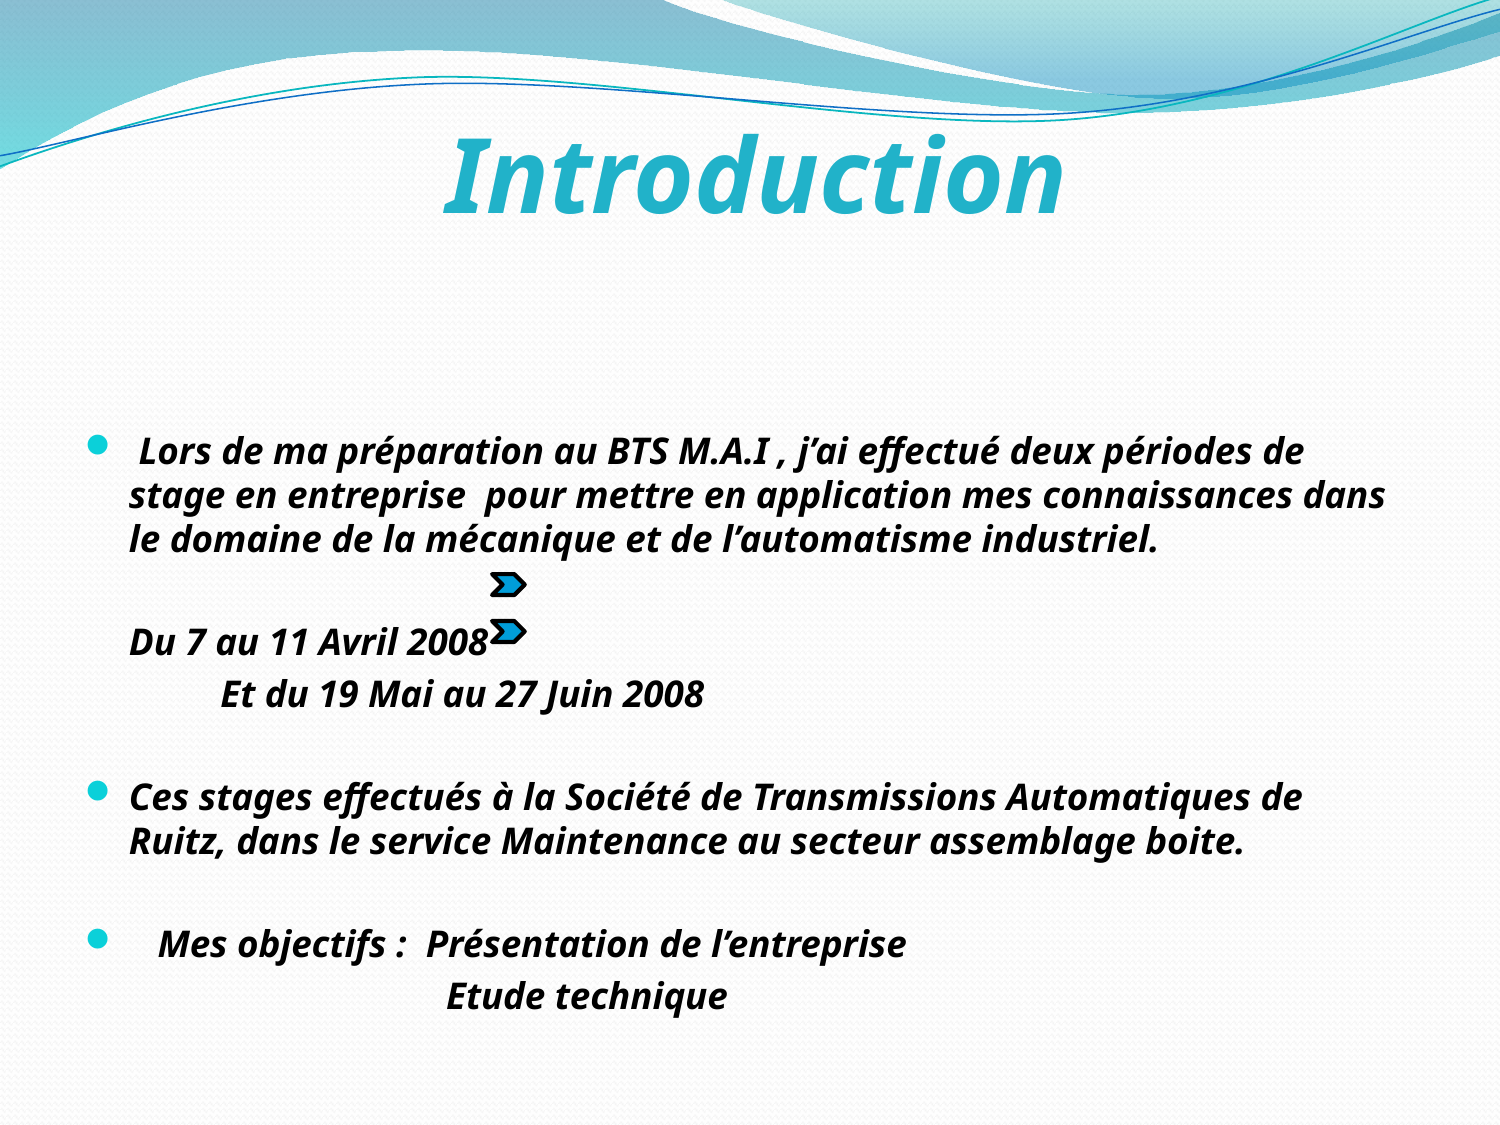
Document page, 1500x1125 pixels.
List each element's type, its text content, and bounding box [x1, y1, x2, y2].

text_box [490, 572, 527, 598]
list Lors de ma préparation au BTS M.A.I , j’ai effectué deux périodes de stage en entreprise pour mettre en application mes connaissances dans le domaine de la mécanique et de l’automatisme industriel. Du 7 au 11 Avril 2008 Et du 19 Mai au 27 Juin 2008 Ces stages effectués à la Société de Transmissions Automatiques de Ruitz, dans le service Maintenance au secteur assemblage boite. Mes objectifs : Présentation de l’entreprise Etude technique [70, 234, 1421, 1037]
text_box [490, 618, 527, 645]
title Introduction [82, 58, 1432, 235]
